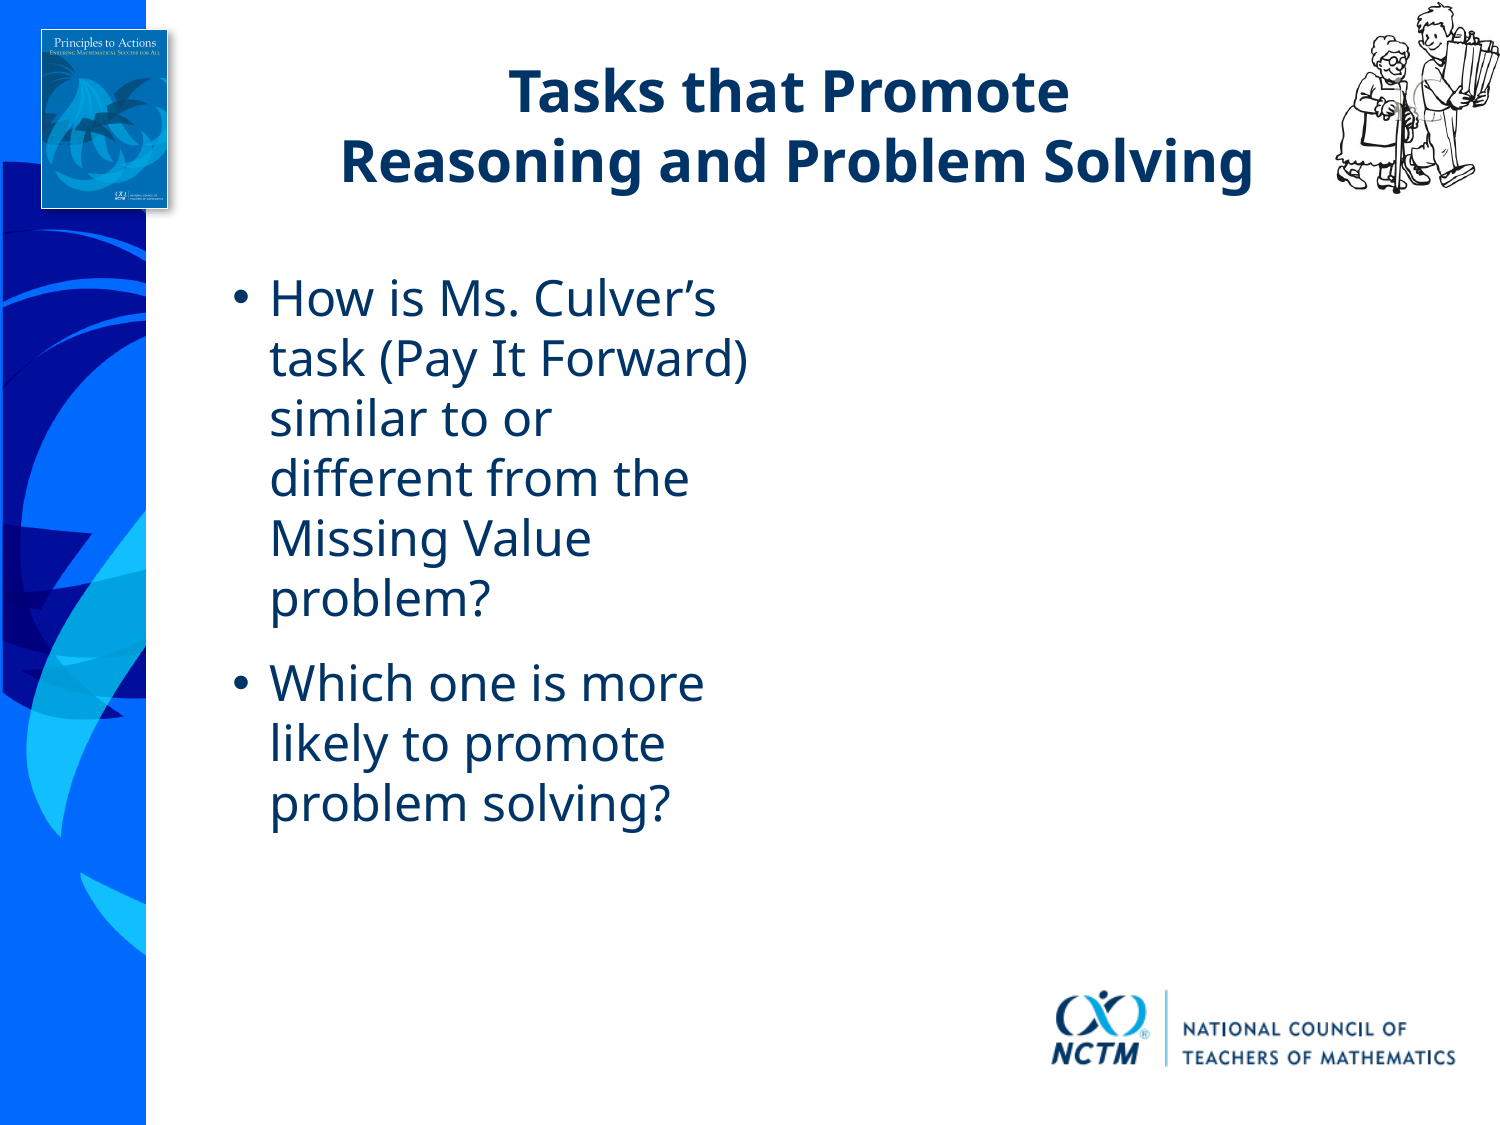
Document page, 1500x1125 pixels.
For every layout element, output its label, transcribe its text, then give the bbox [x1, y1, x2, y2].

picture [1335, 1, 1500, 194]
picture [0, 0, 168, 1125]
text_box Tasks that Promote Reasoning and Problem Solving [170, 29, 1500, 218]
picture [1034, 969, 1474, 1085]
text_box How is Ms. Culver’s task (Pay It Forward) similar to or different from the Missing Value problem? Which one is more likely to promote problem solving? [217, 259, 782, 947]
